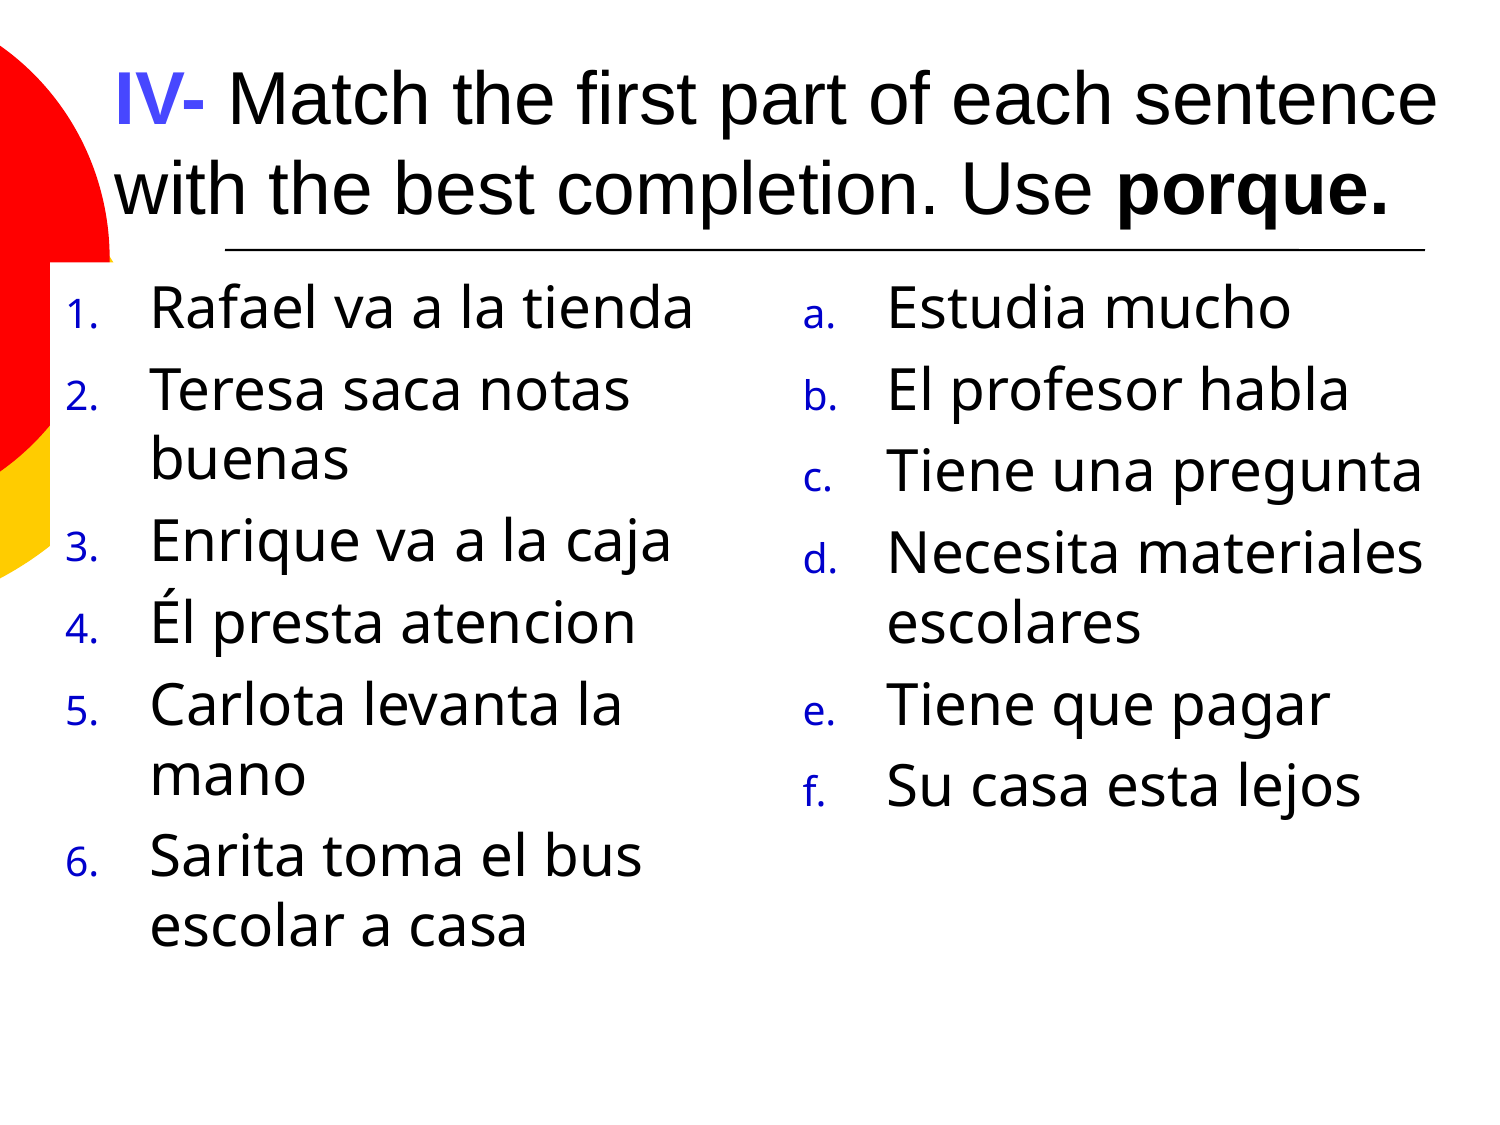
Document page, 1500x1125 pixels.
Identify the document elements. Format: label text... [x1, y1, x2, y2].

list Estudia mucho El profesor habla Tiene una pregunta Necesita materiales escolares Tiene que pagar Su casa esta lejos [787, 262, 1450, 938]
list Rafael va a la tienda Teresa saca notas buenas Enrique va a la caja Él presta atencion Carlota levanta la mano Sarita toma el bus escolar a casa [50, 262, 774, 938]
title IV- Match the first part of each sentence with the best completion. Use porque. [99, 49, 1500, 237]
